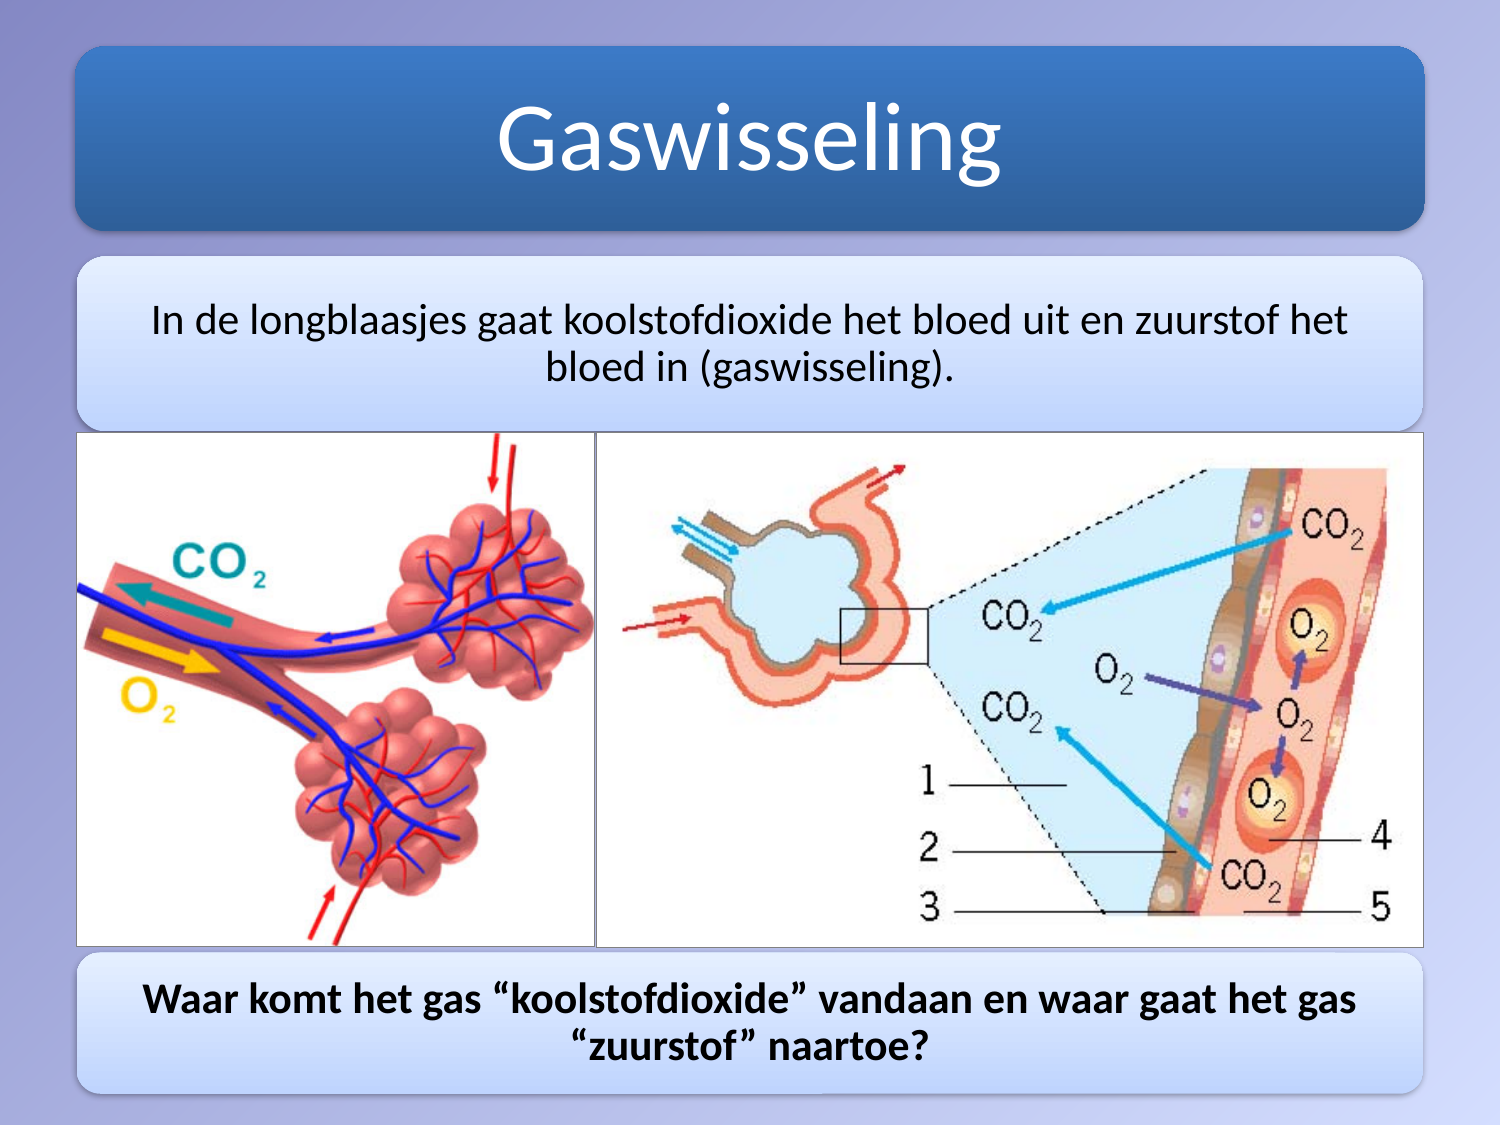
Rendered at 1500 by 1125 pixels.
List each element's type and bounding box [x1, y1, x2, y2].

list [76, 255, 1424, 432]
text_box [74, 44, 1426, 233]
picture [596, 432, 1424, 948]
picture [76, 432, 595, 947]
text_box [76, 951, 1424, 1095]
